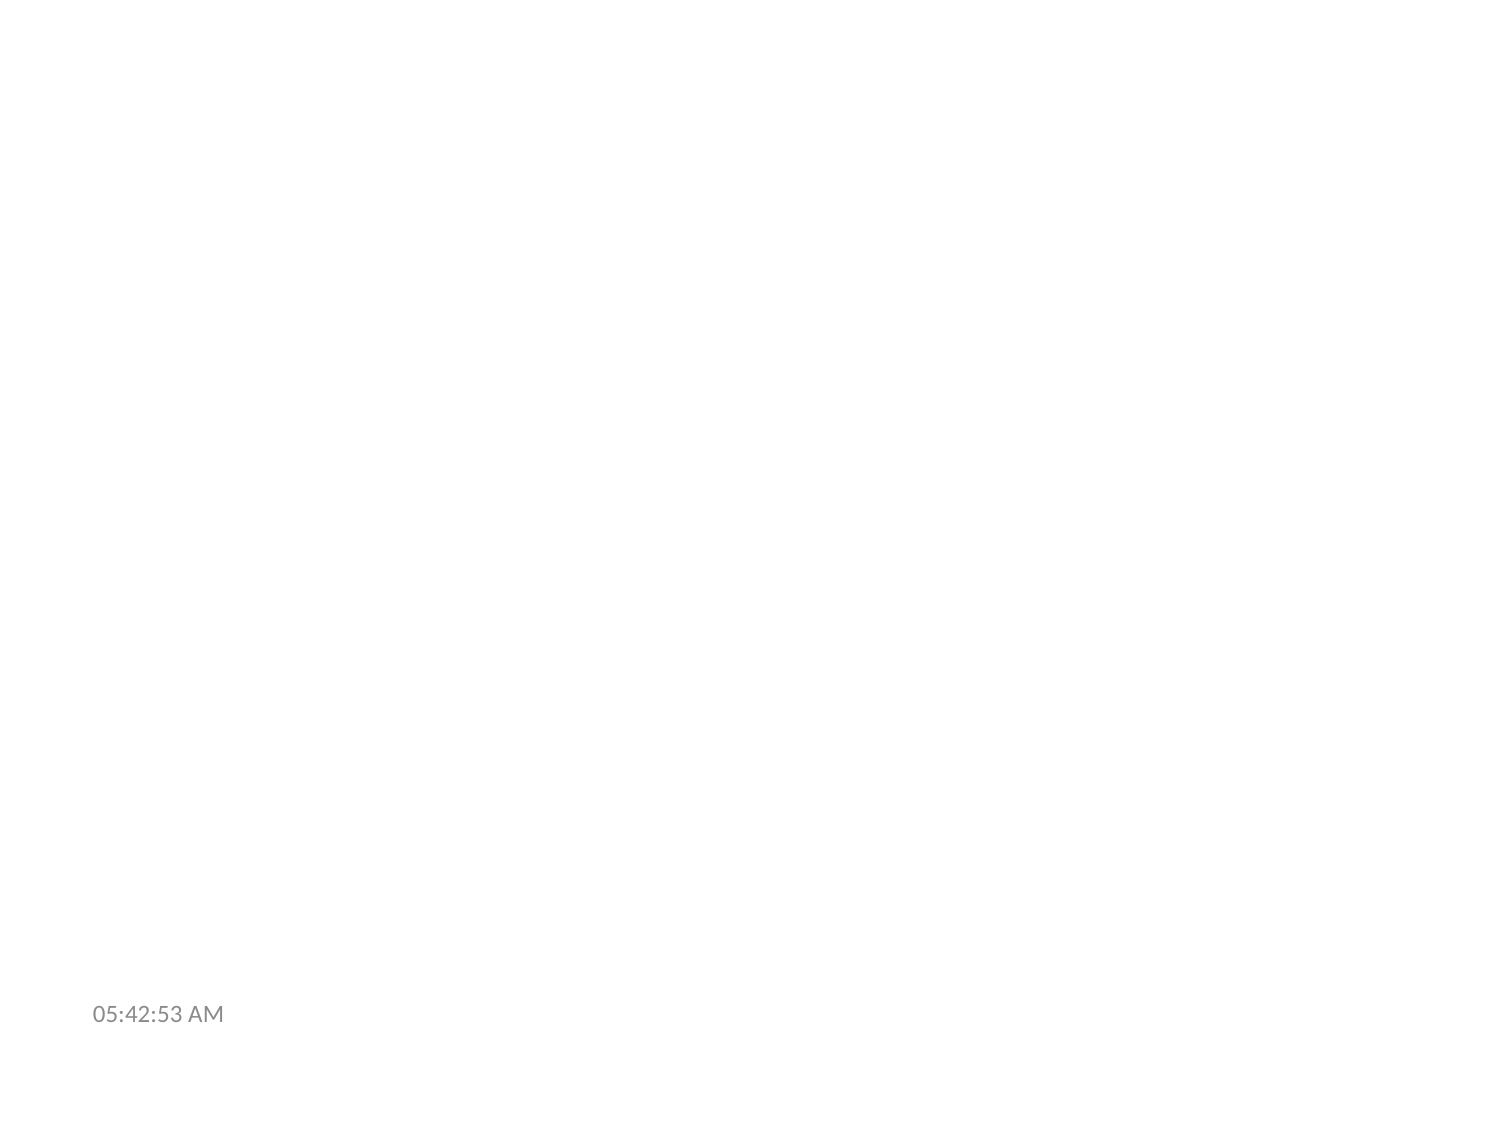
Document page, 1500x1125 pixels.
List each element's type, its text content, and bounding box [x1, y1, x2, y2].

text_box 3:35:09 PM [77, 982, 428, 1043]
